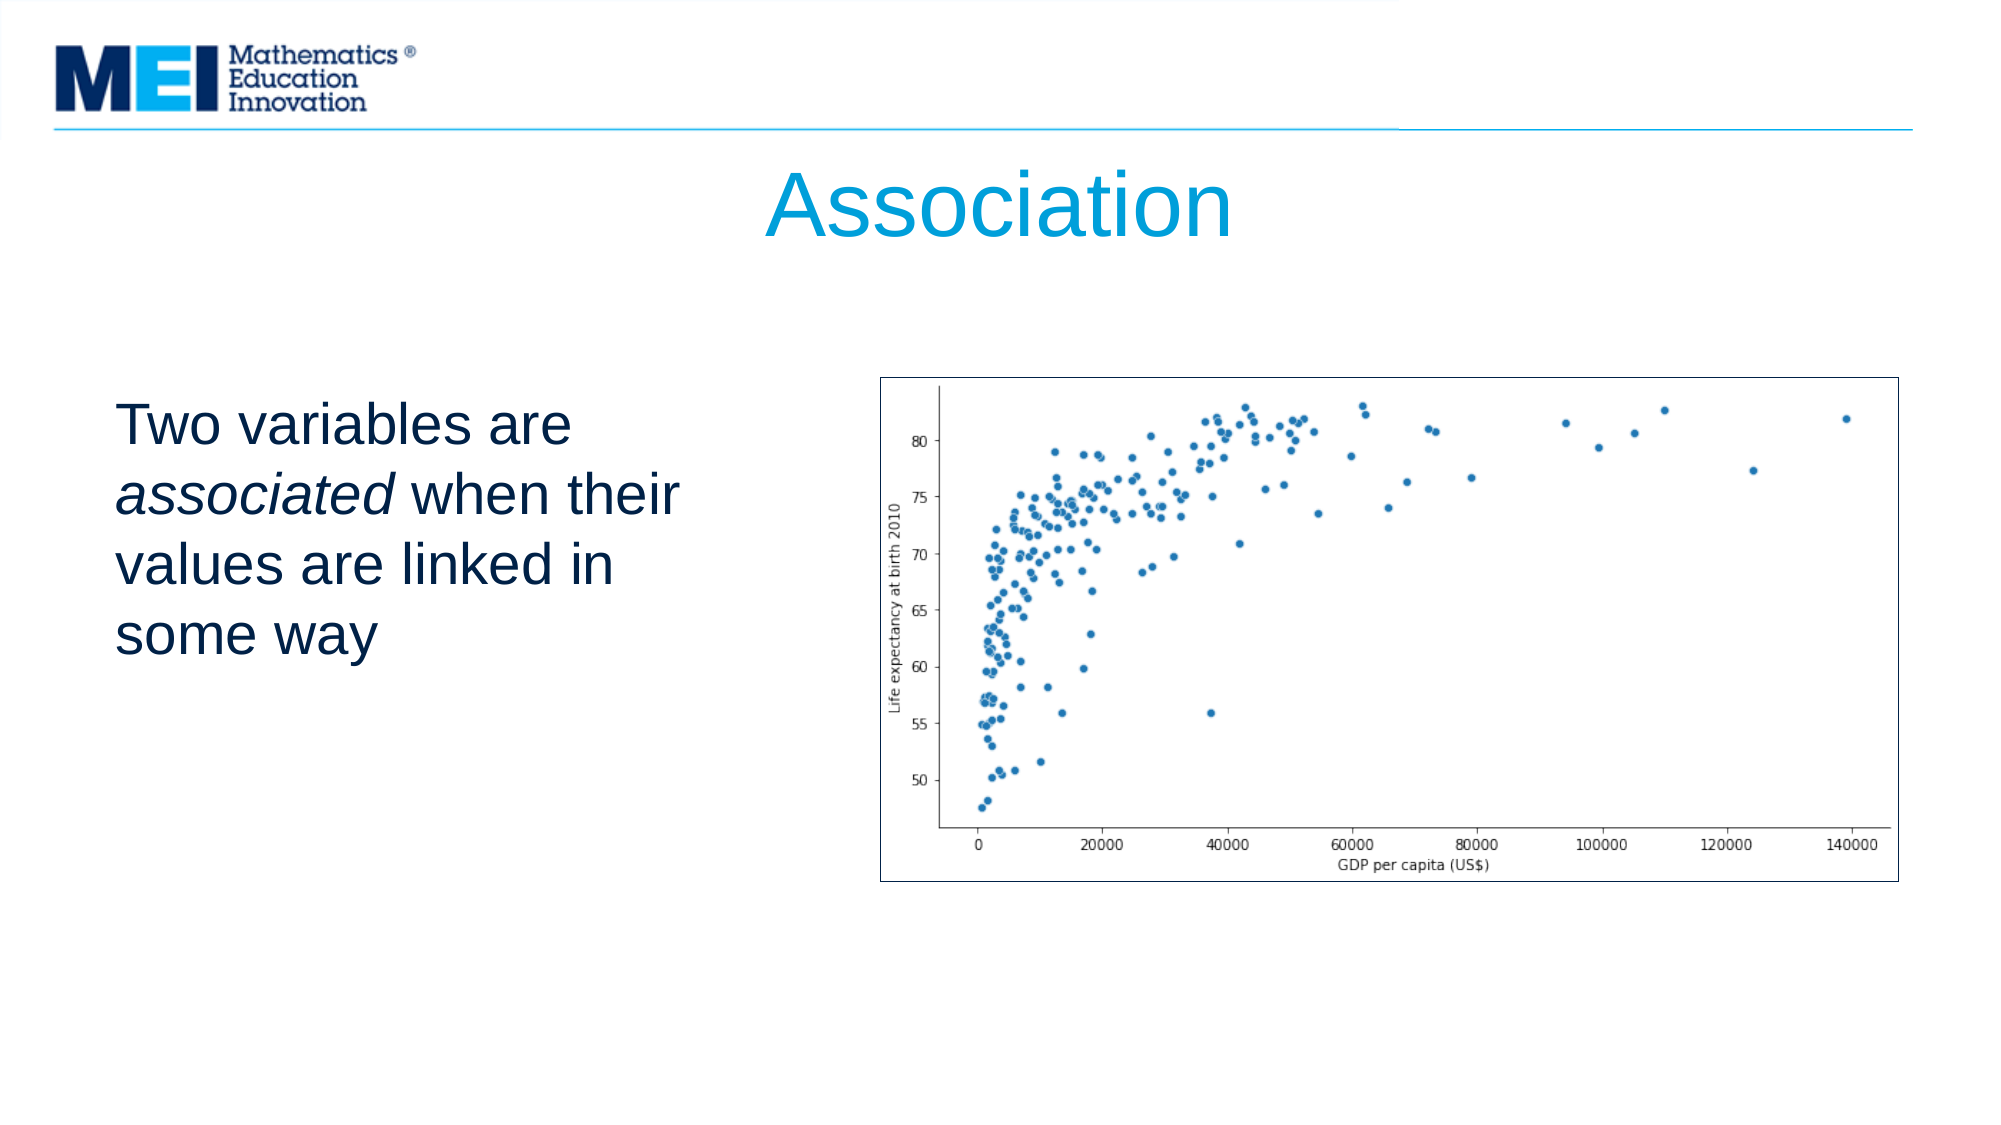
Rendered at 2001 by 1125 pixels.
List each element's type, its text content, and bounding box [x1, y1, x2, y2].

list Two variables are associated when their values are linked in some way [100, 378, 781, 698]
title Association [99, 137, 1900, 233]
picture [880, 377, 1899, 882]
picture [0, 0, 2000, 140]
